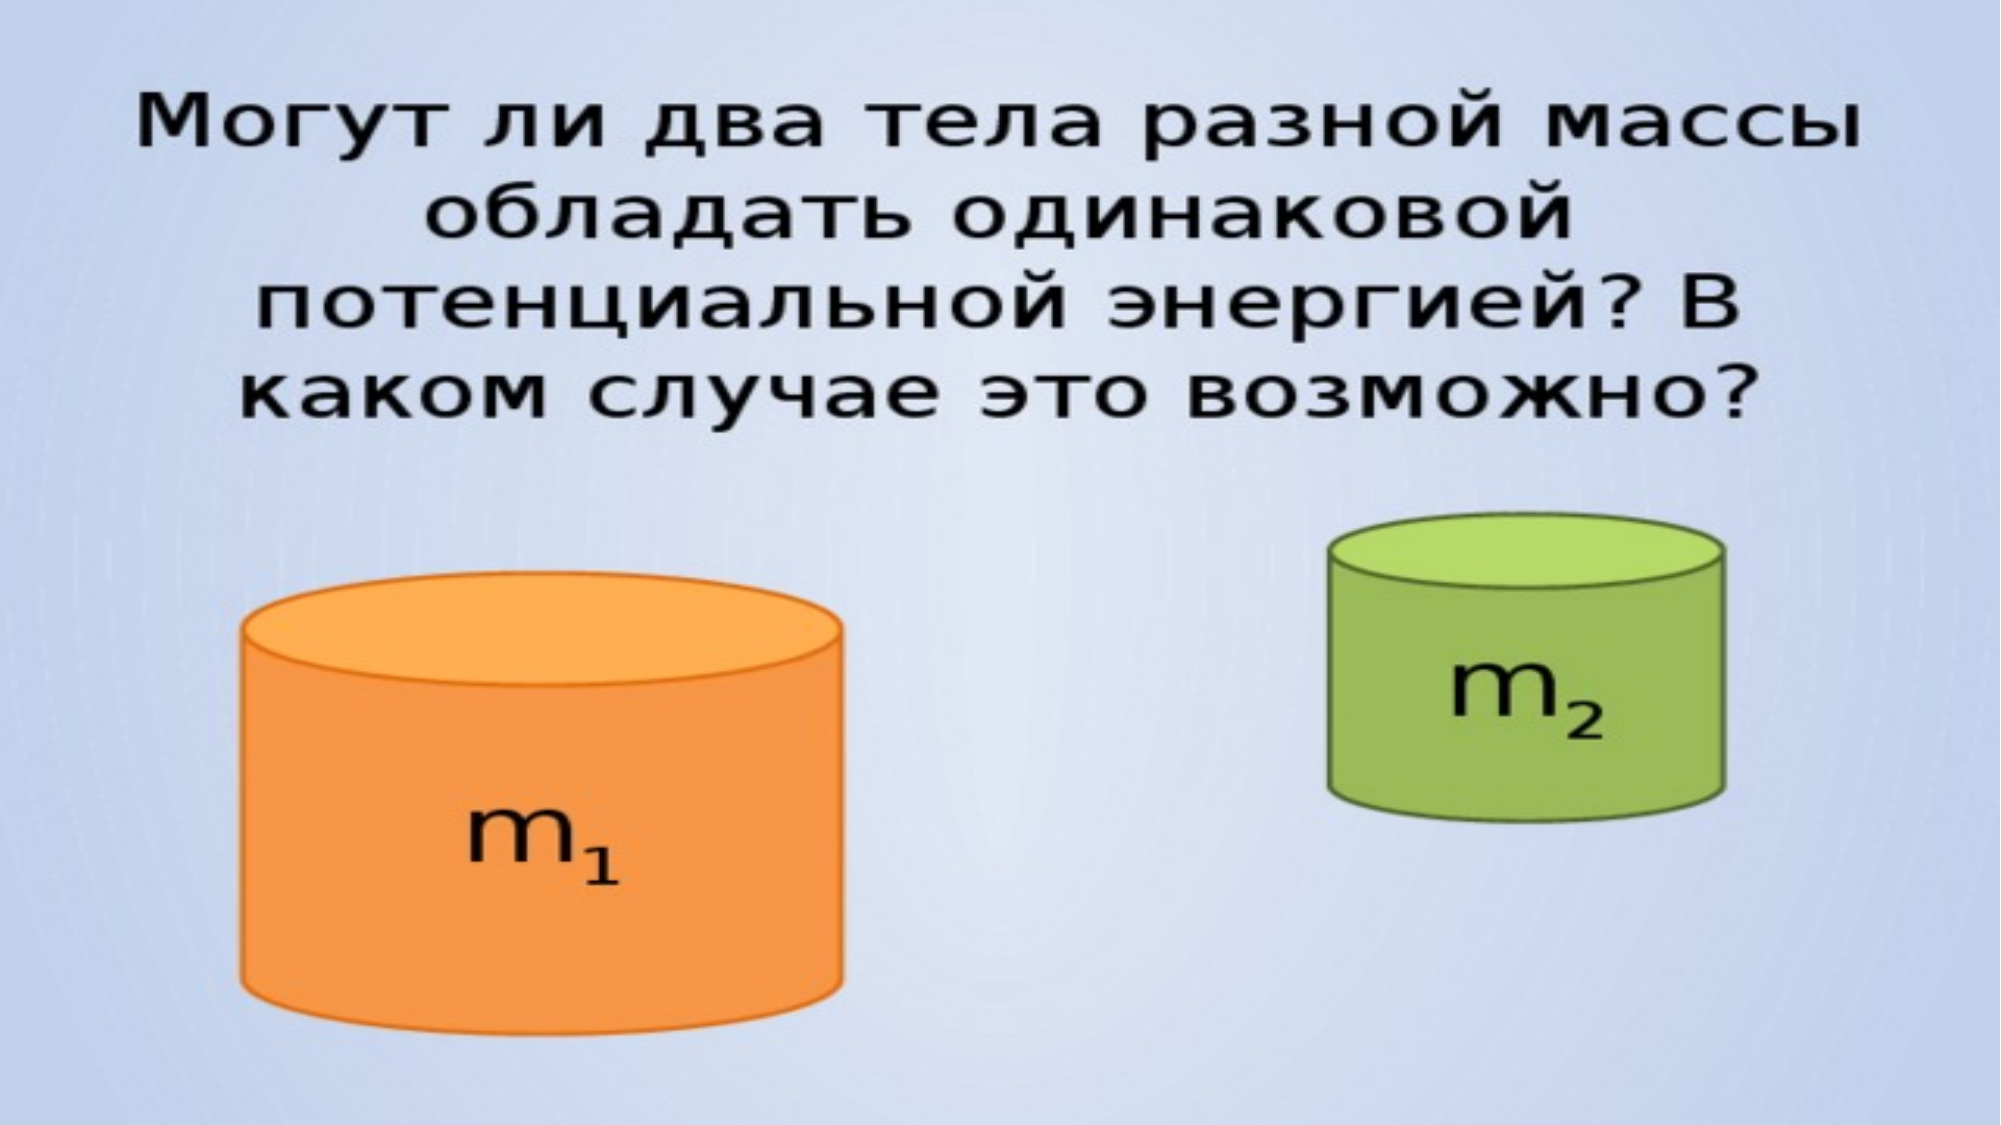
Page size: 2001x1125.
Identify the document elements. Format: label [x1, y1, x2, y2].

list [0, 0, 2000, 1125]
